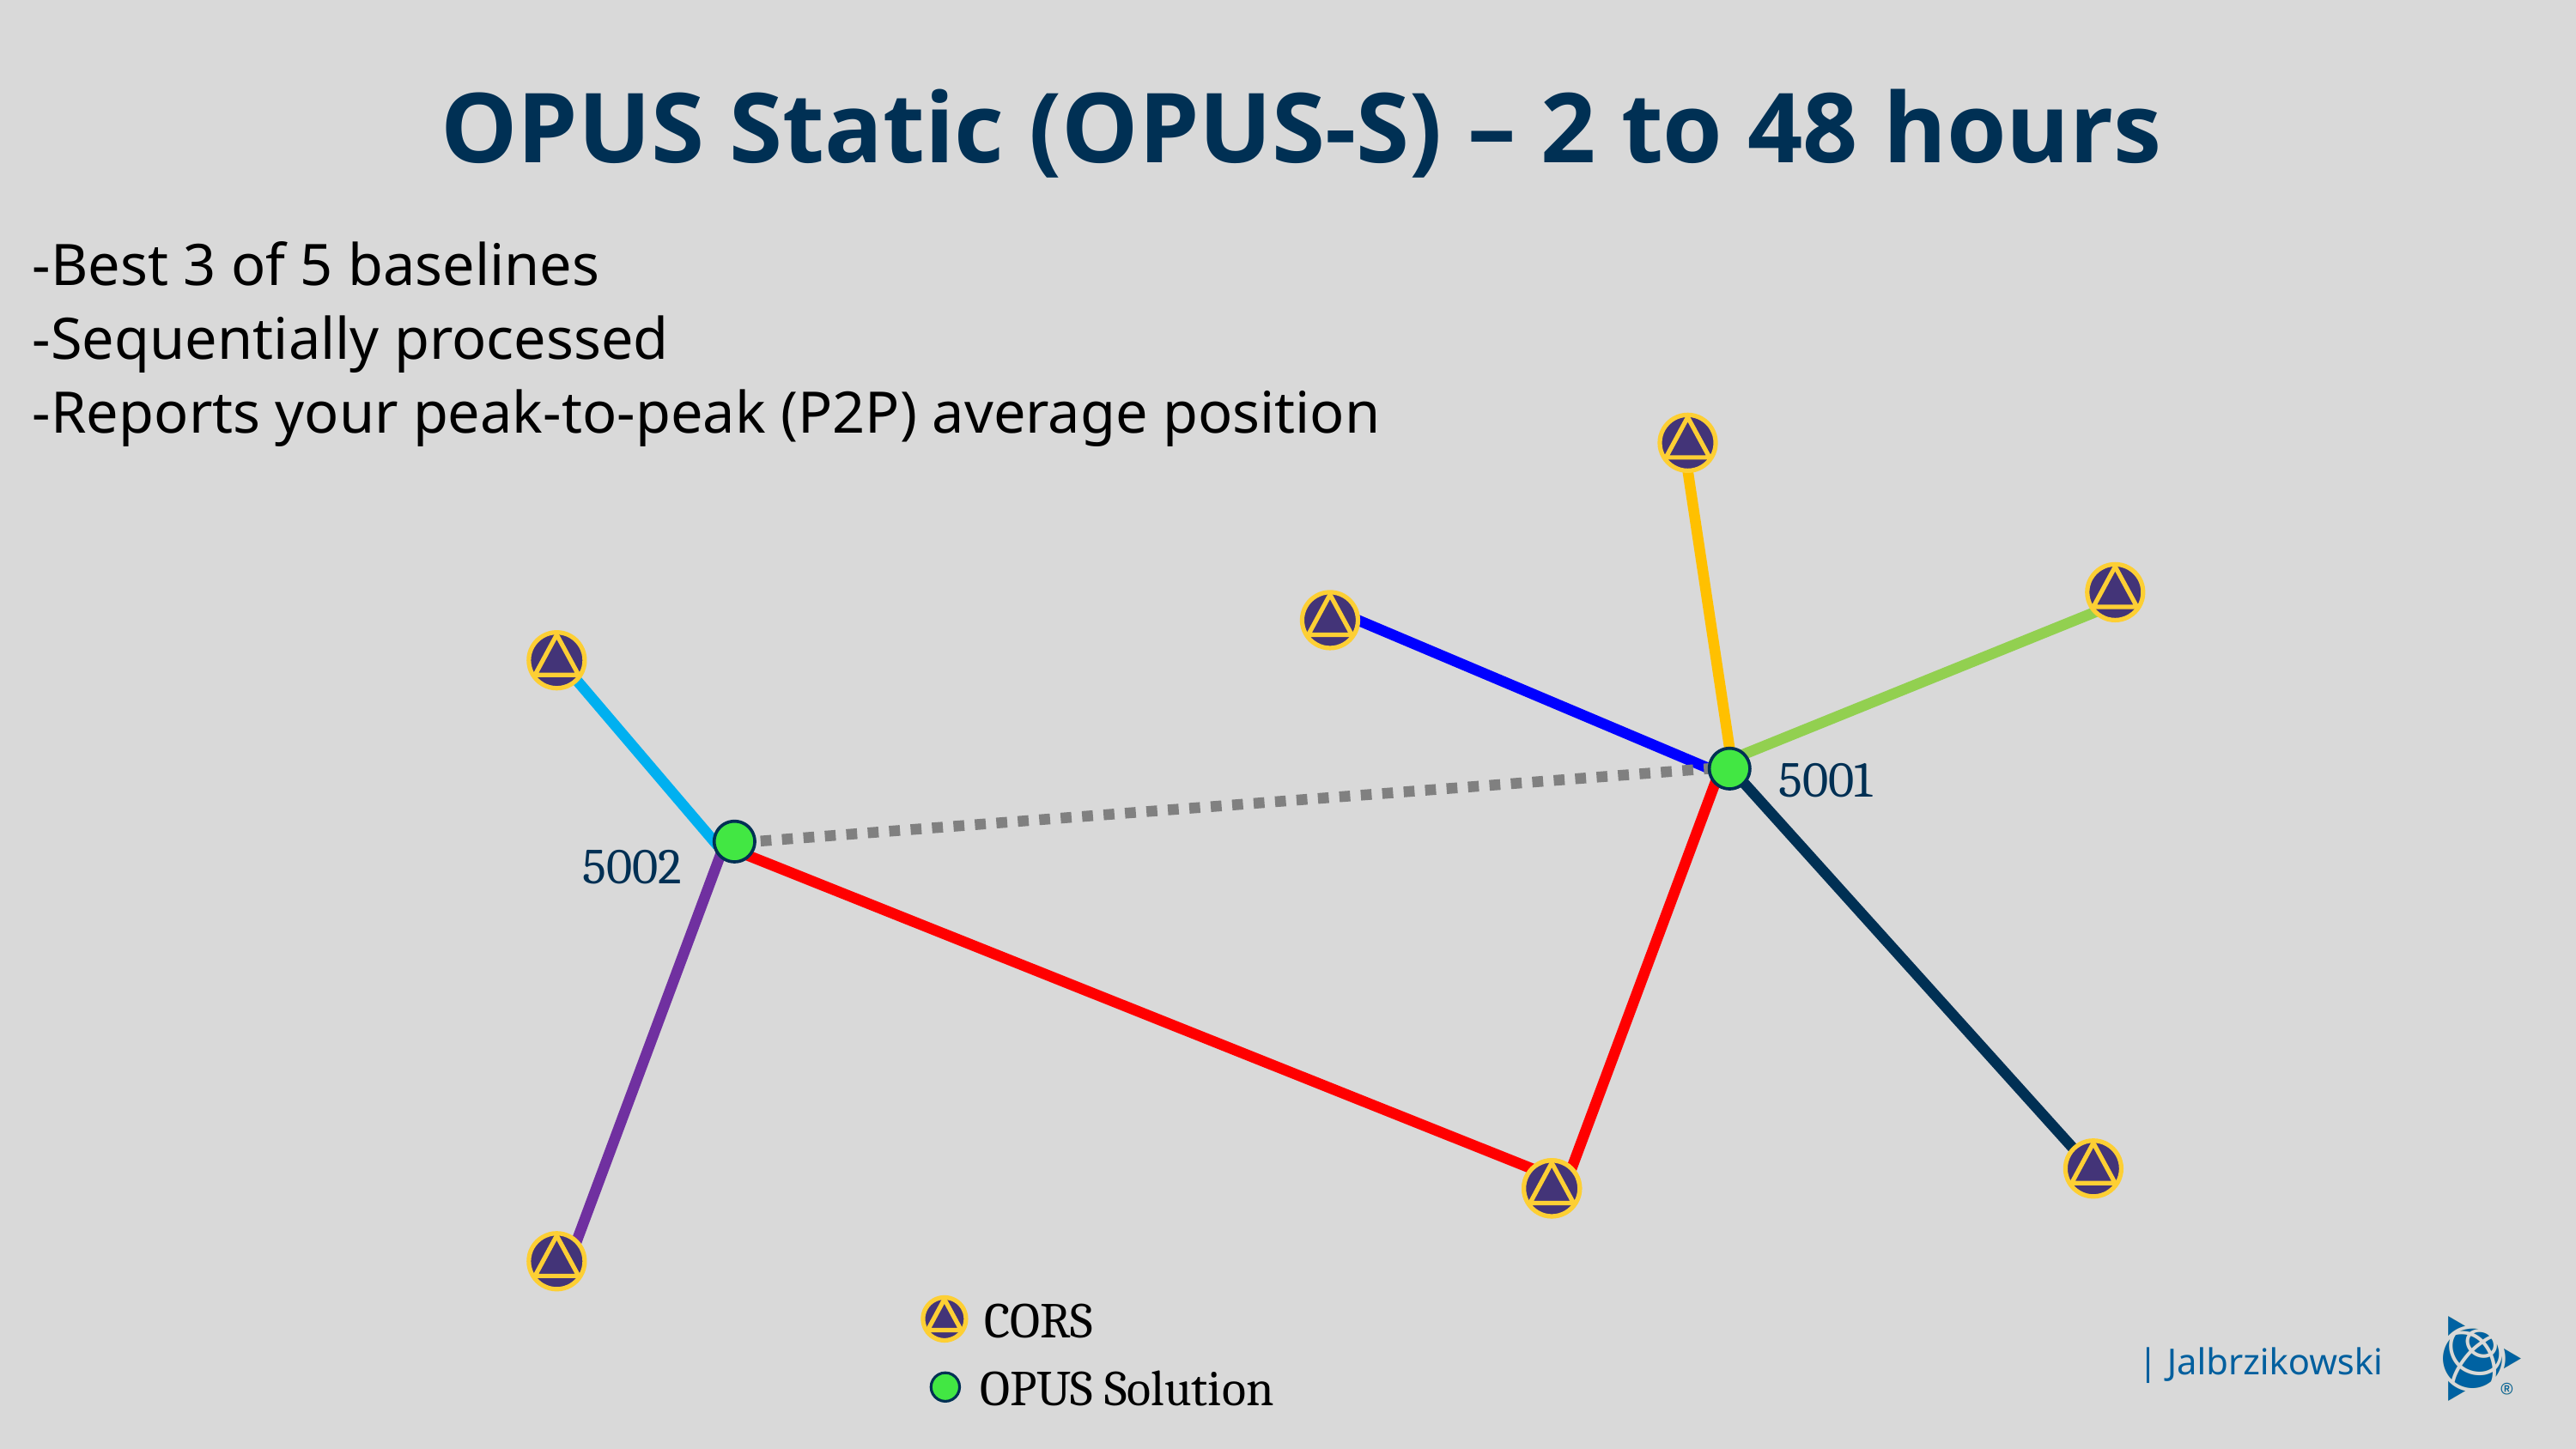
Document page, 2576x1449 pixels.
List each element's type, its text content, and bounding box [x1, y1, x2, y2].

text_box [922, 1297, 967, 1341]
text_box [713, 819, 756, 864]
text_box [1713, 746, 1753, 791]
text_box OPUS Static (OPUS-S) – 2 to 48 hours [270, 67, 2334, 181]
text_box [754, 768, 1710, 842]
text_box OPUS Solution [967, 1349, 1342, 1422]
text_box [528, 1233, 586, 1290]
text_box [748, 855, 1533, 1169]
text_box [576, 680, 714, 842]
text_box [929, 1371, 962, 1404]
text_box CORS [971, 1282, 1106, 1355]
text_box -Best 3 of 5 baselines -Sequentially processed -Reports your peak-to-peak (P2P) average position [19, 221, 1412, 510]
picture [2443, 1316, 2521, 1401]
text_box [1571, 782, 1716, 1169]
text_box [1743, 611, 2096, 755]
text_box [1302, 591, 1358, 649]
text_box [1358, 620, 1710, 768]
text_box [528, 632, 586, 688]
subtitle | Jalbrzikowski [191, 1264, 2384, 1449]
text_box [1743, 782, 2075, 1149]
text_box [2087, 564, 2144, 621]
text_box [1687, 470, 1730, 749]
text_box 5001 [1765, 762, 1886, 781]
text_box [2065, 1140, 2122, 1197]
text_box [1523, 1160, 1580, 1217]
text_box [576, 855, 720, 1242]
text_box 5002 [569, 827, 695, 900]
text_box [1659, 415, 1716, 471]
